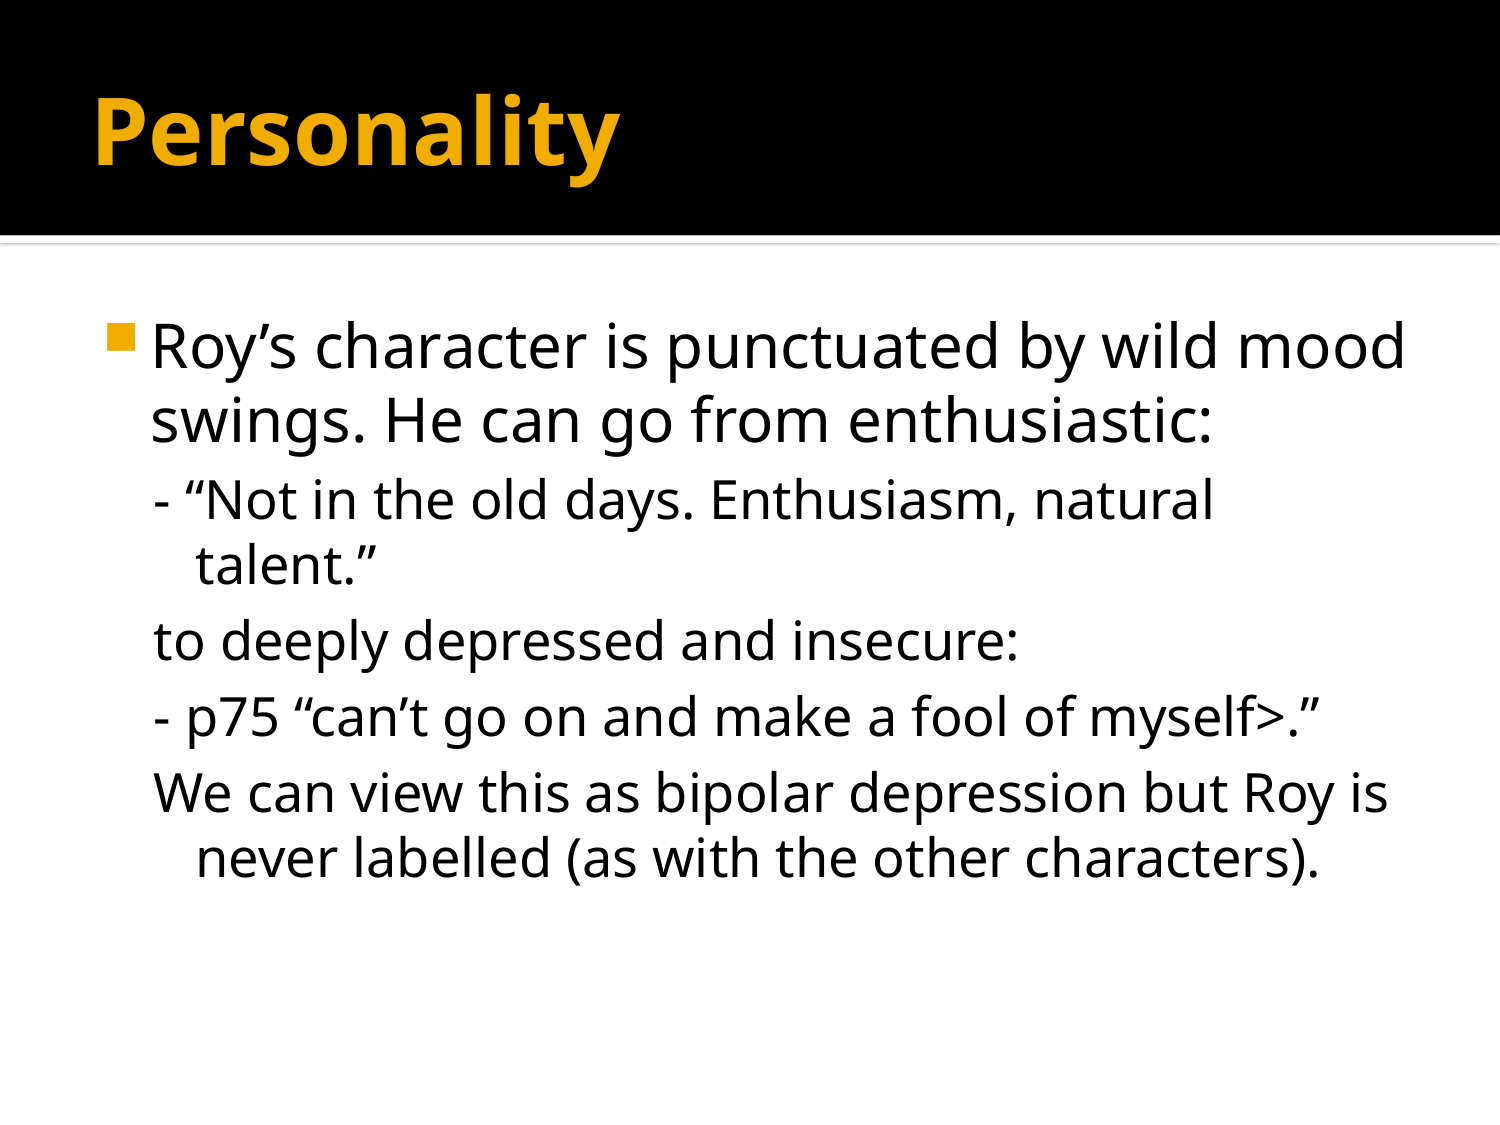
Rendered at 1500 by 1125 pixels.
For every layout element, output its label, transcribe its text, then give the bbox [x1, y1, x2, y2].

list Roy’s character is punctuated by wild mood swings. He can go from enthusiastic: - “Not in the old days. Enthusiasm, natural talent.” to deeply depressed and insecure: - p75 “can’t go on and make a fool of myself>.” We can view this as bipolar depression but Roy is never labelled (as with the other characters). [75, 291, 1425, 1050]
title Personality [75, 25, 1425, 231]
